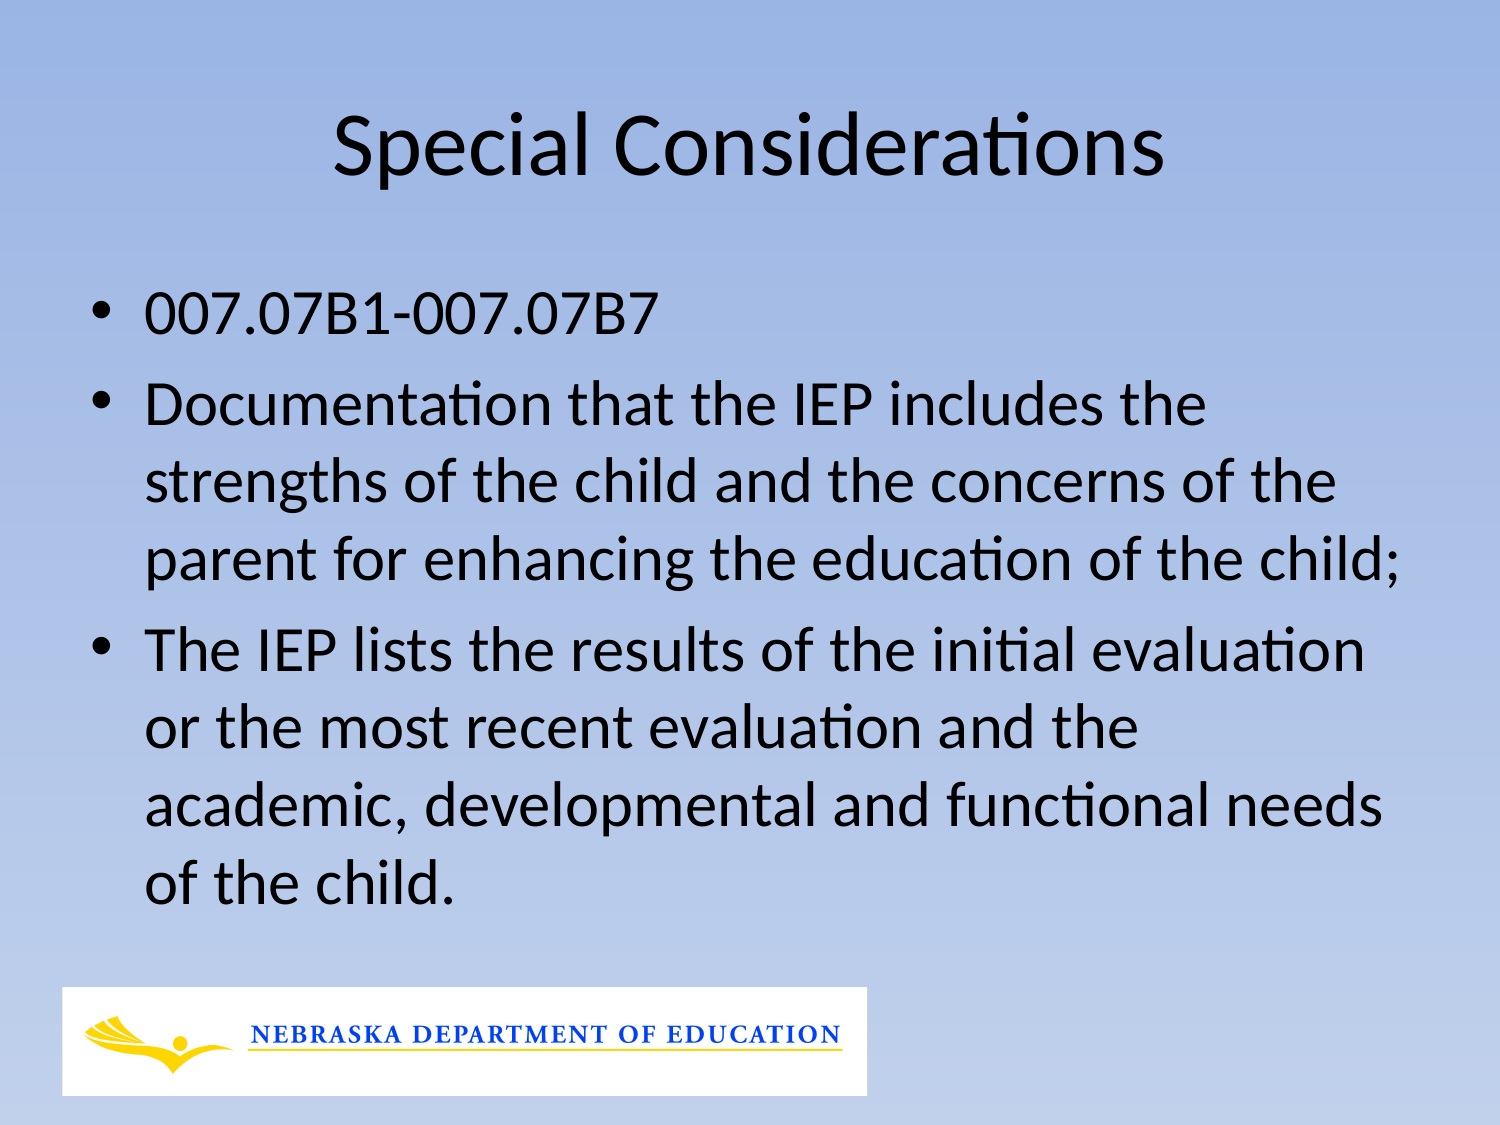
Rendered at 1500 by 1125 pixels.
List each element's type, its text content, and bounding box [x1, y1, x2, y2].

title Special Considerations [75, 45, 1425, 233]
list 007.07B1-007.07B7 Documentation that the IEP includes the strengths of the child and the concerns of the parent for enhancing the education of the child; The IEP lists the results of the initial evaluation or the most recent evaluation and the academic, developmental and functional needs of the child. [75, 262, 1425, 1005]
picture [62, 987, 868, 1096]
